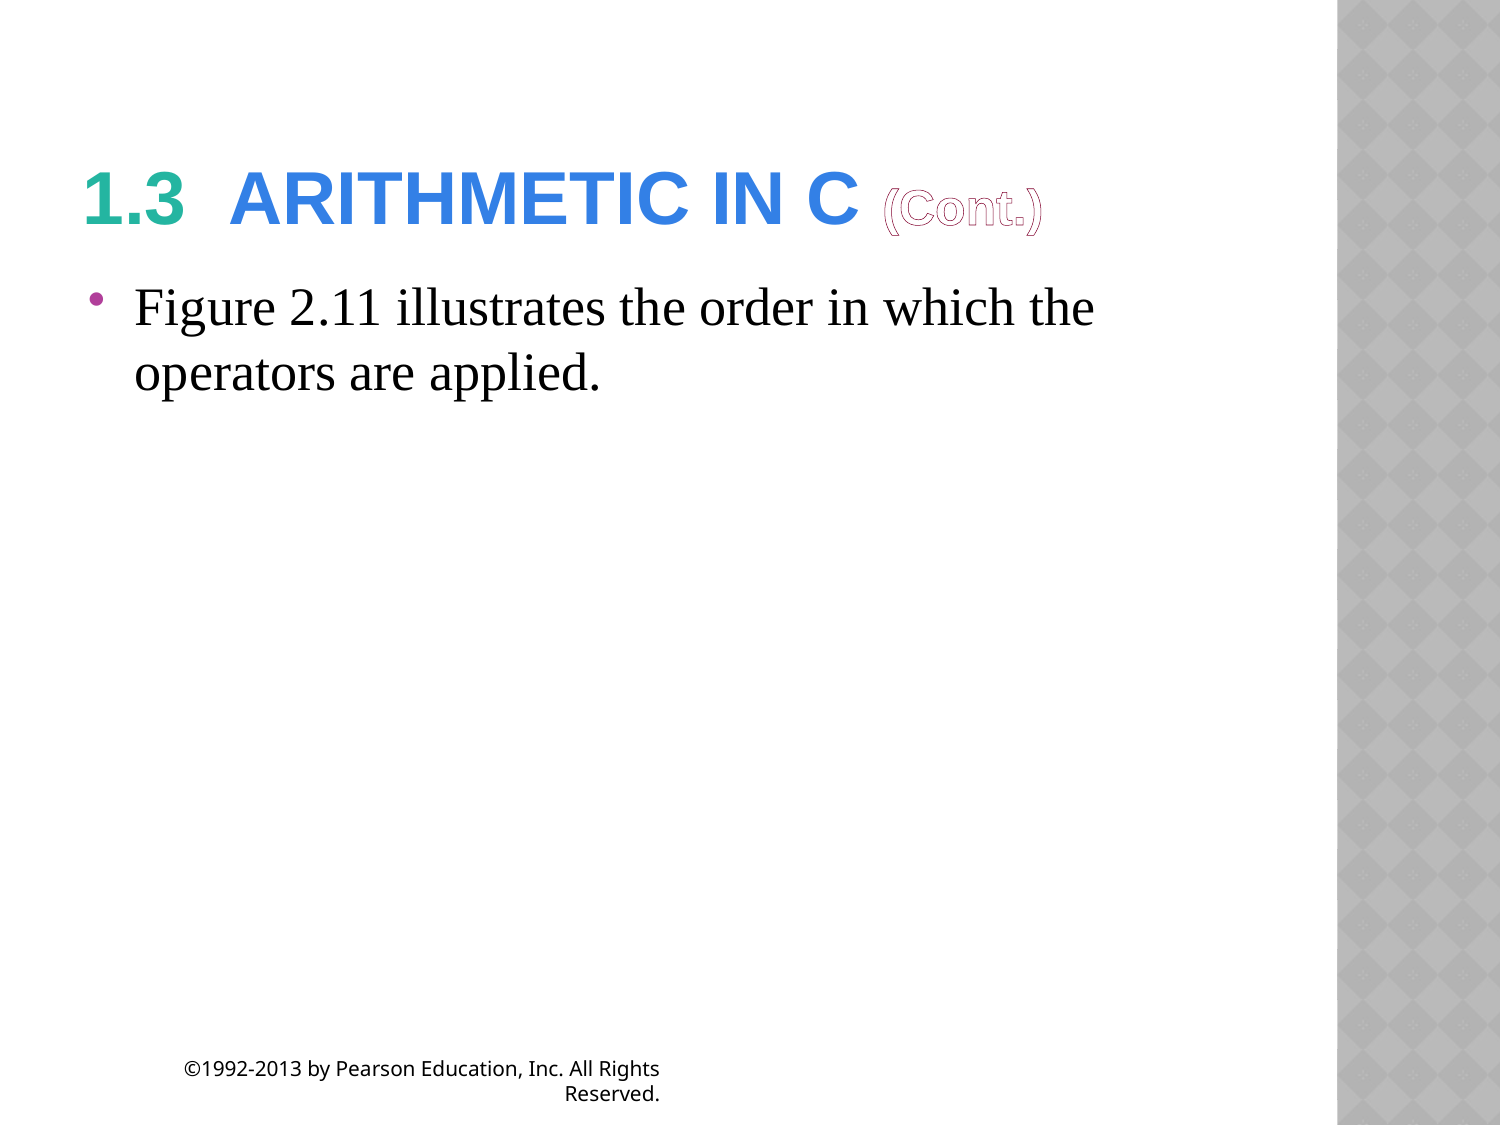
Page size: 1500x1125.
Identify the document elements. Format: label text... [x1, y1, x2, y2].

footer ©1992-2013 by Pearson Education, Inc. All Rights Reserved. [75, 1075, 675, 1114]
title 1.3 Arithmetic in C (Cont.) [75, 52, 1263, 240]
list Figure 2.11 illustrates the order in which the operators are applied. [75, 264, 1263, 1059]
